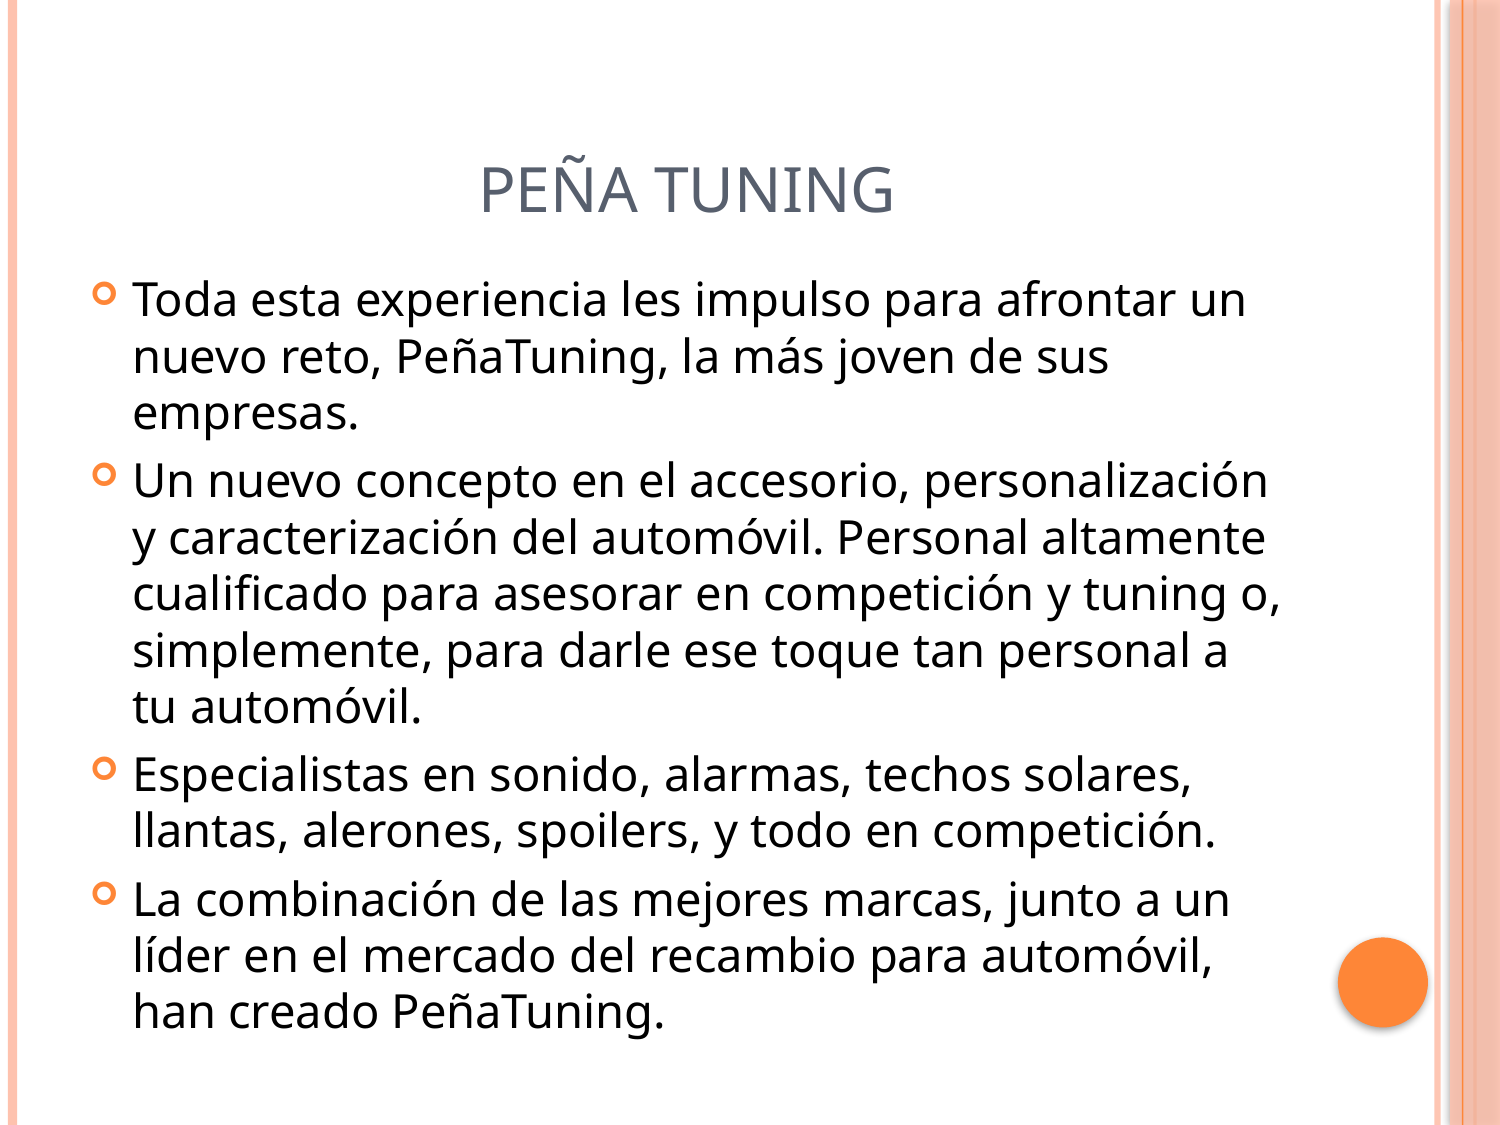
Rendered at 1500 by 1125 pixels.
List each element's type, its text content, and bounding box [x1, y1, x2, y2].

title Peña Tuning [75, 45, 1300, 233]
list Toda esta experiencia les impulso para afrontar un nuevo reto, PeñaTuning, la más joven de sus empresas. Un nuevo concepto en el accesorio, personalización y caracterización del automóvil. Personal altamente cualificado para asesorar en competición y tuning o, simplemente, para darle ese toque tan personal a tu automóvil. Especialistas en sonido, alarmas, techos solares, llantas, alerones, spoilers, y todo en competición. La combinación de las mejores marcas, junto a un líder en el mercado del recambio para automóvil, han creado PeñaTuning. [75, 262, 1300, 1062]
